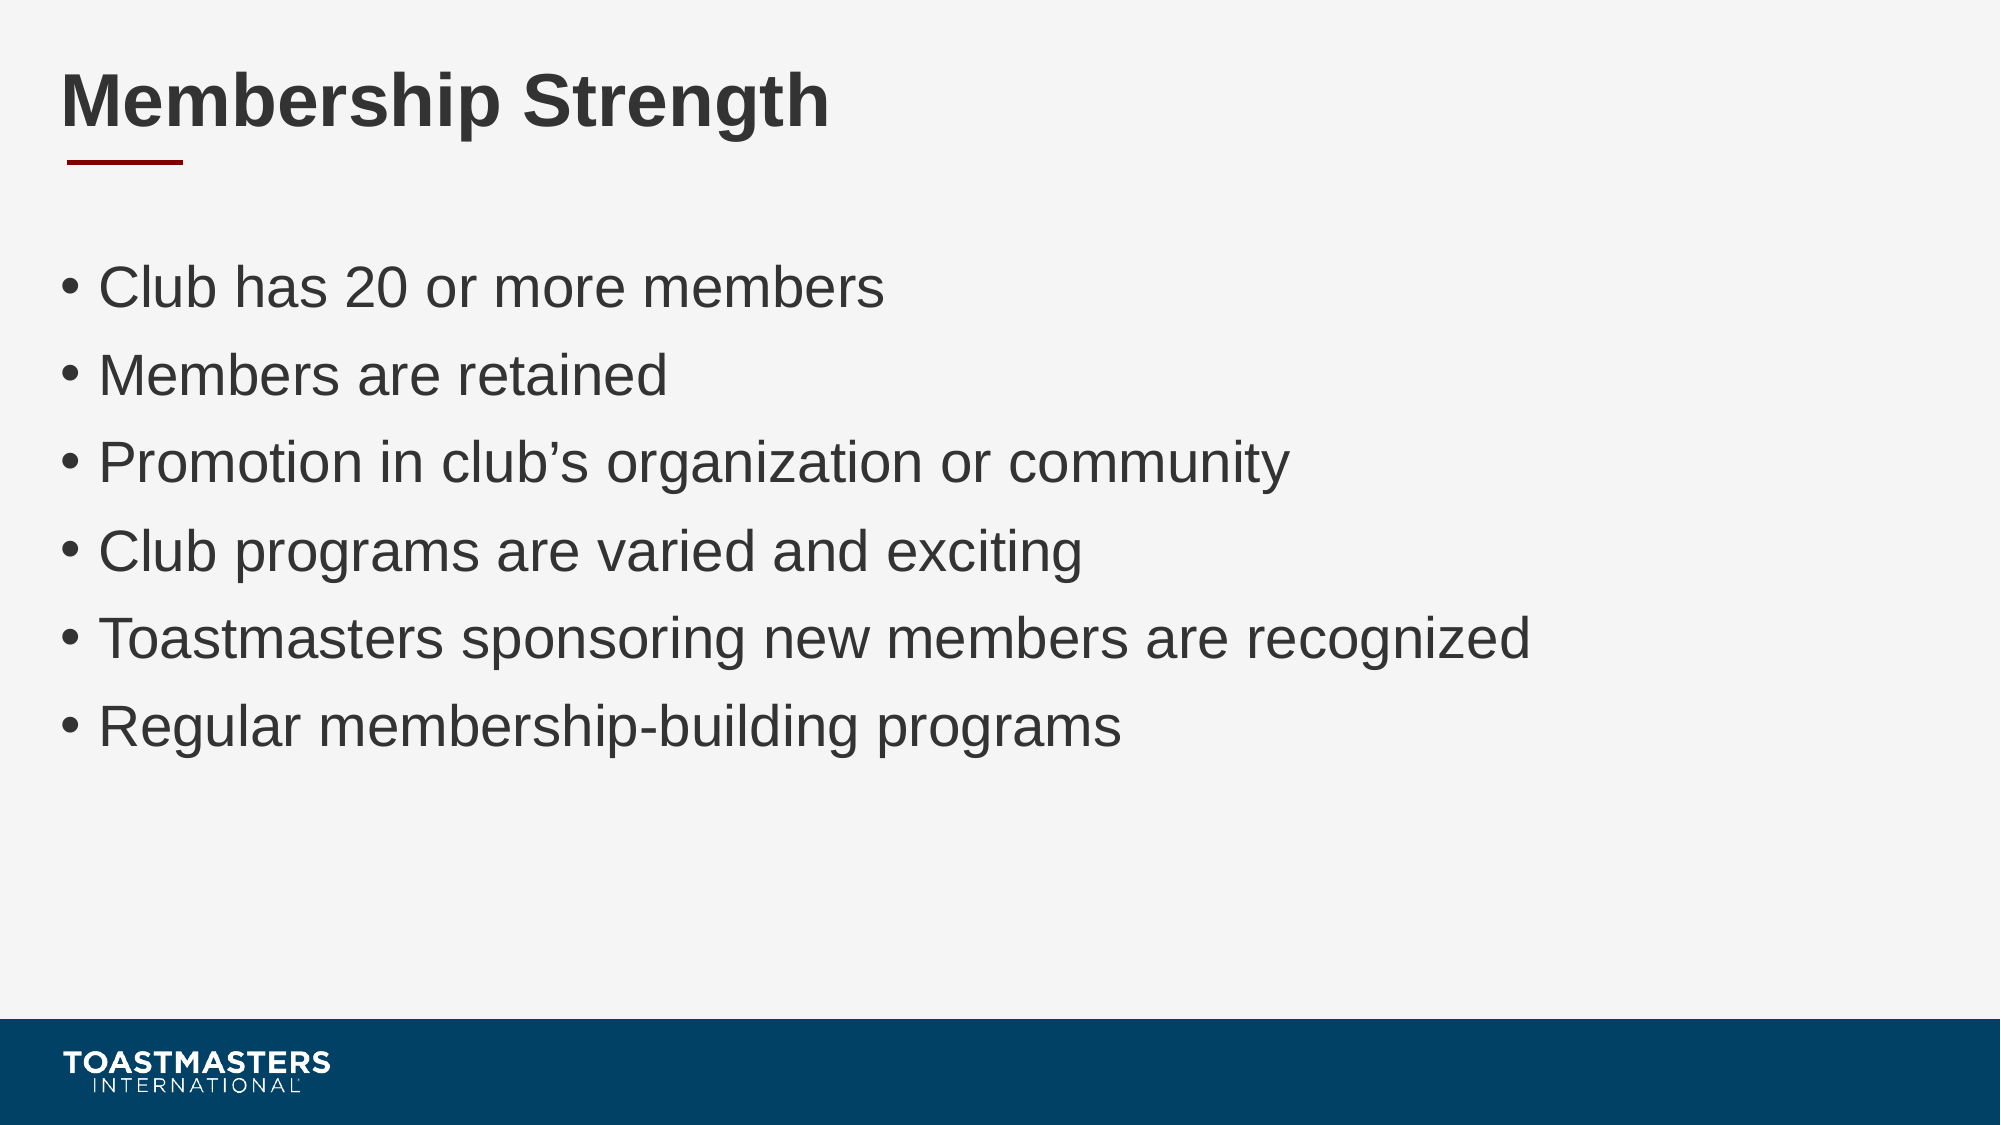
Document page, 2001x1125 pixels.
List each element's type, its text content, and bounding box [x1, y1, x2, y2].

picture [51, 1036, 343, 1103]
list Club has 20 or more members Members are retained Promotion in club’s organization or community Club programs are varied and exciting Toastmasters sponsoring new members are recognized Regular membership-building programs [45, 249, 1957, 965]
title Membership Strength [45, 48, 1957, 155]
